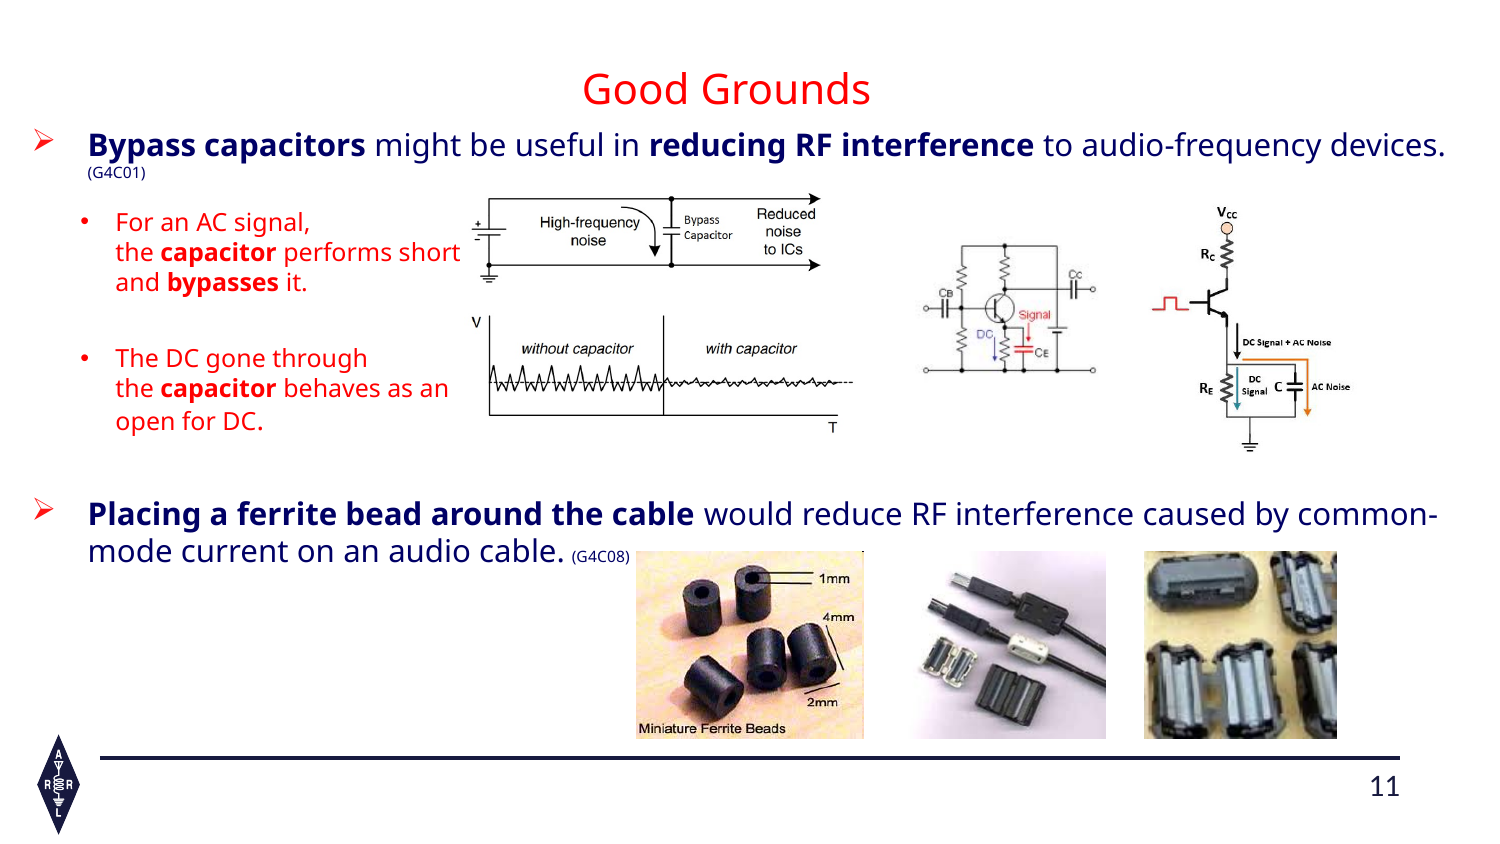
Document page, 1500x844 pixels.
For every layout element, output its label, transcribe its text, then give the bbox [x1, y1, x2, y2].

picture [636, 551, 864, 739]
picture [1144, 551, 1337, 739]
text_box Good Grounds [328, 36, 1126, 117]
text_box For an AC signal, the capacitor performs short and bypasses it. The DC gone through the capacitor behaves as an open for DC. [65, 198, 497, 444]
slide_number 11 [1302, 761, 1400, 807]
picture [1143, 198, 1373, 455]
picture [913, 233, 1106, 387]
text_box Bypass capacitors might be useful in reducing RF interference to audio-frequency devices. (G4C01) Placing a ferrite bead around the cable would reduce RF interference caused by common-mode current on an audio cable. (G4C08) [23, 121, 1477, 788]
picture [903, 551, 1106, 739]
picture [464, 182, 859, 438]
picture [37, 788, 80, 835]
